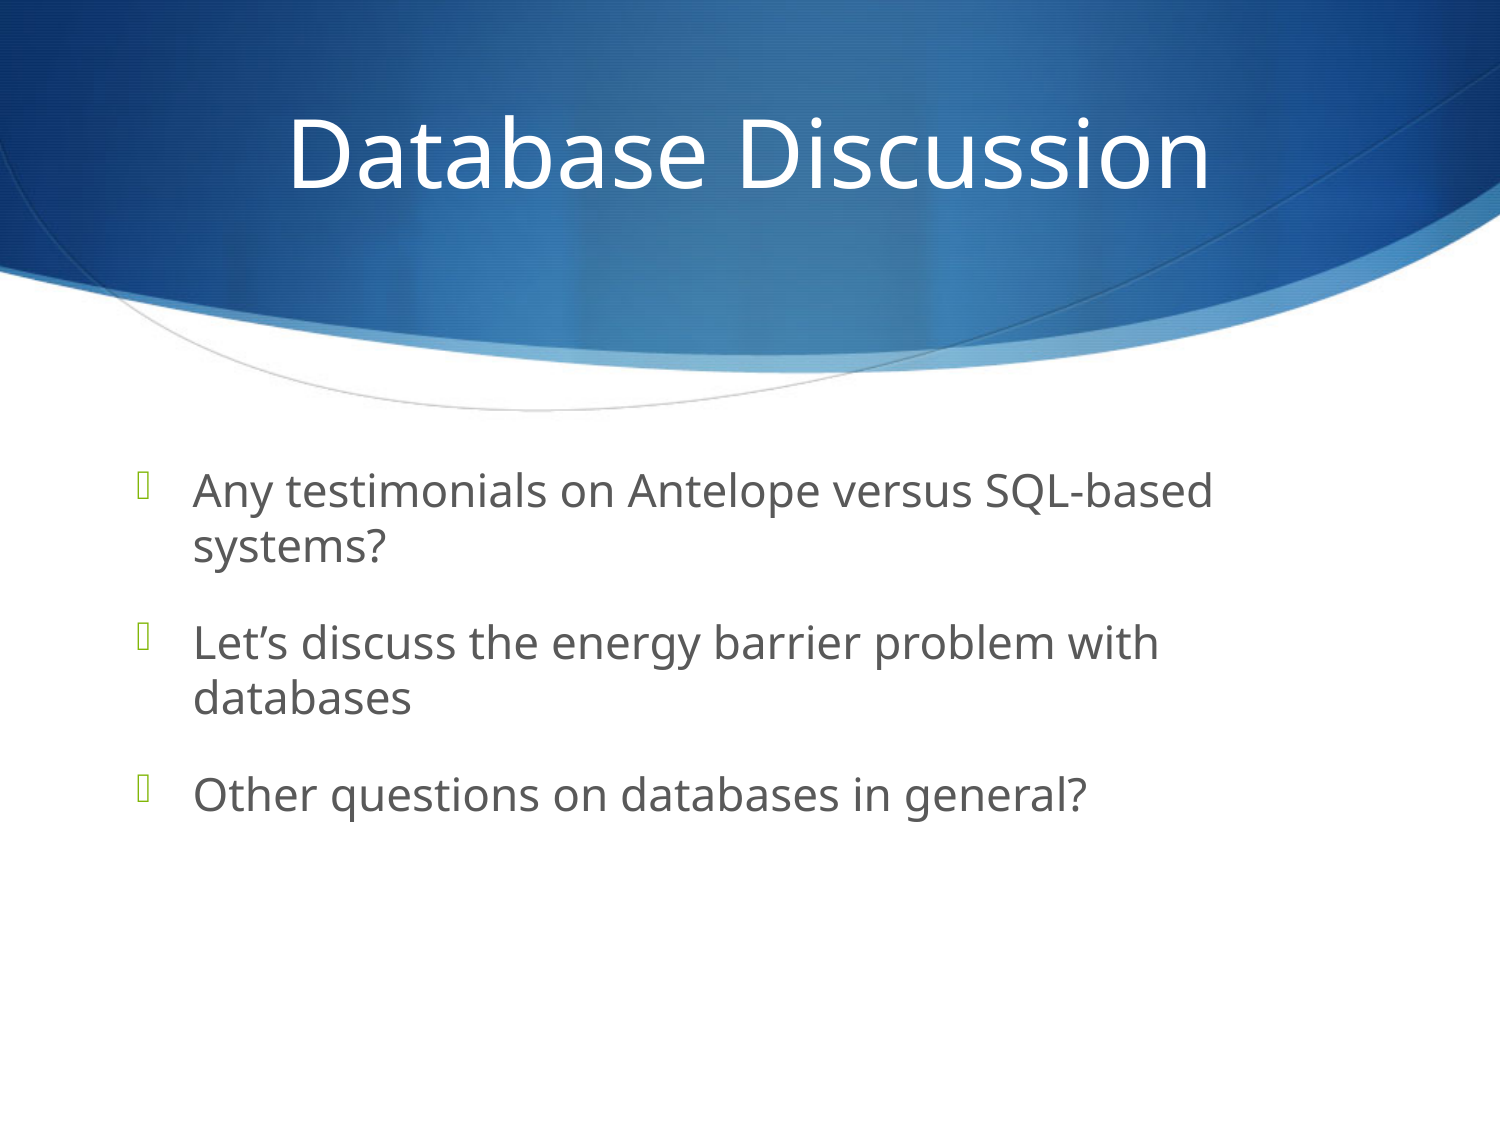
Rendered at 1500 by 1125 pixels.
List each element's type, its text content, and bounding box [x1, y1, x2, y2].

picture [0, 0, 1500, 1125]
title Database Discussion [75, 56, 1425, 245]
list Any testimonials on Antelope versus SQL-based systems? Let’s discuss the energy barrier problem with databases Other questions on databases in general? [121, 454, 1379, 991]
